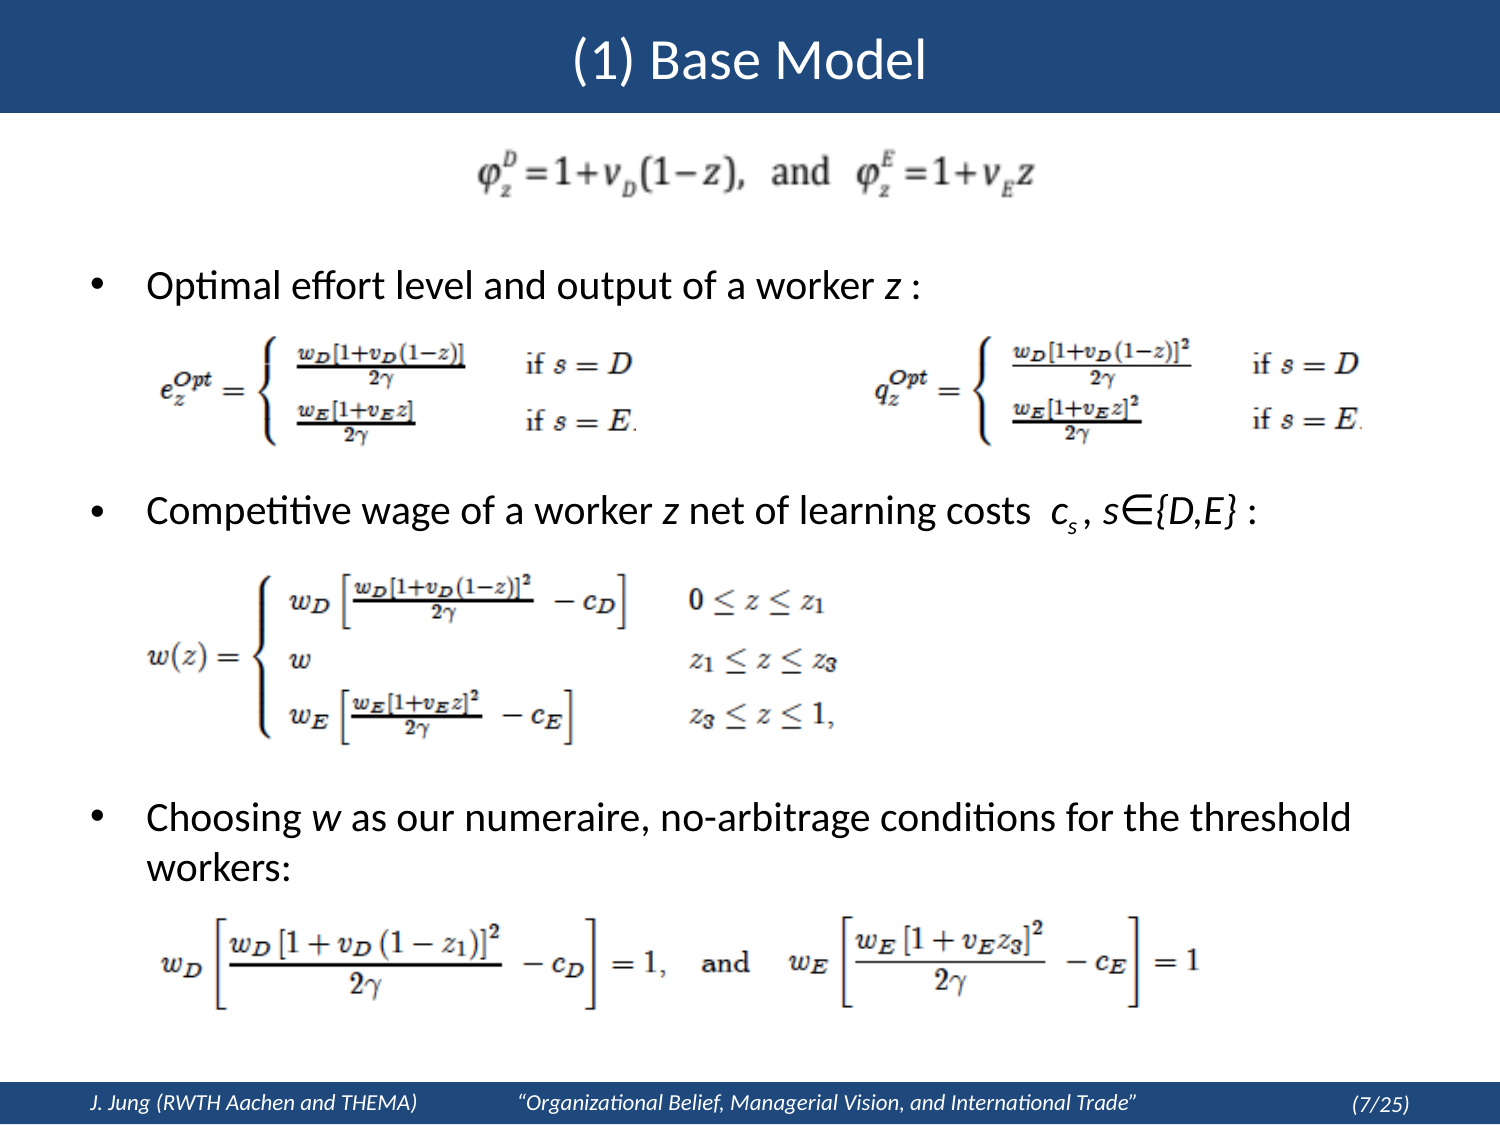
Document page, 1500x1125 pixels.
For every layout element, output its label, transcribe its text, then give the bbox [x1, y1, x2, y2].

list Optimal effort level and output of a worker z : Competitive wage of a worker z net of learning costs cs , s∈{D,E} : Choosing w as our numeraire, no-arbitrage conditions for the threshold workers: [75, 162, 1425, 1038]
picture [137, 553, 848, 763]
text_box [149, 318, 1363, 463]
title (1) Base Model [0, 0, 1500, 113]
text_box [149, 899, 1202, 1028]
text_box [474, 137, 1038, 204]
slide_number (7/25) [1074, 1082, 1425, 1125]
footer J. Jung (RWTH Aachen and THEMA) “Organizational Belief, Managerial Vision, and International Trade” [75, 1076, 1200, 1125]
